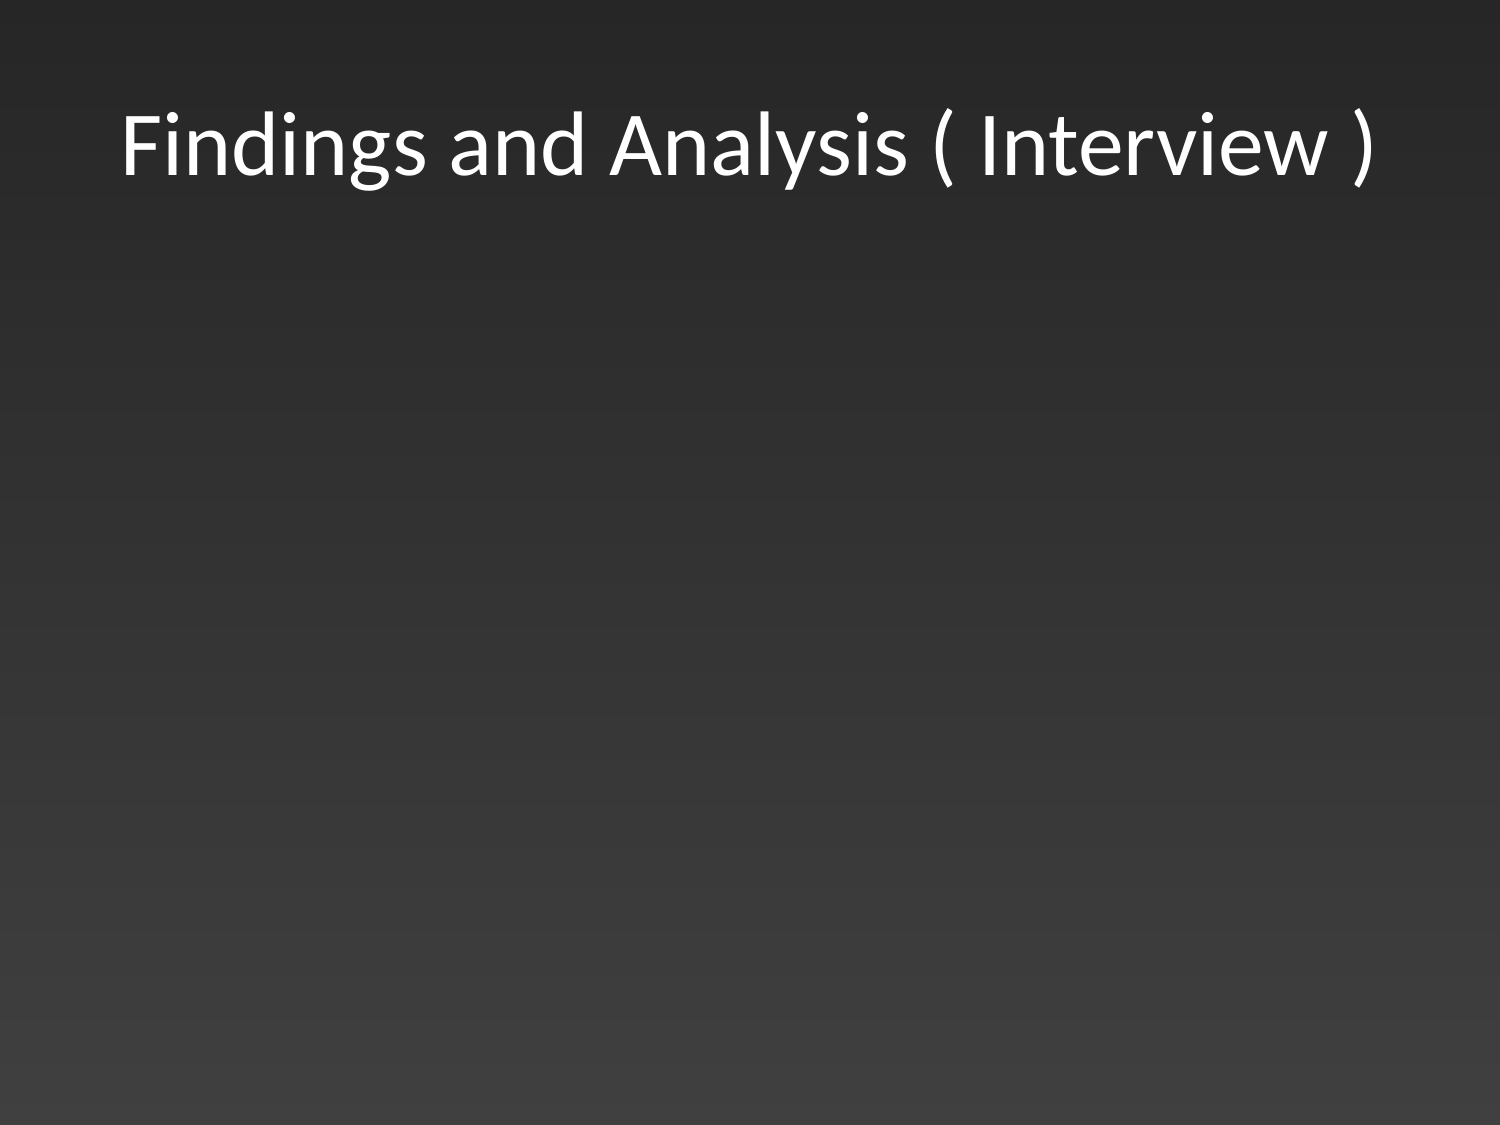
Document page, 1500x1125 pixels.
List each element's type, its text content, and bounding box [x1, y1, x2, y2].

title Findings and Analysis ( Interview ) [75, 45, 1425, 233]
